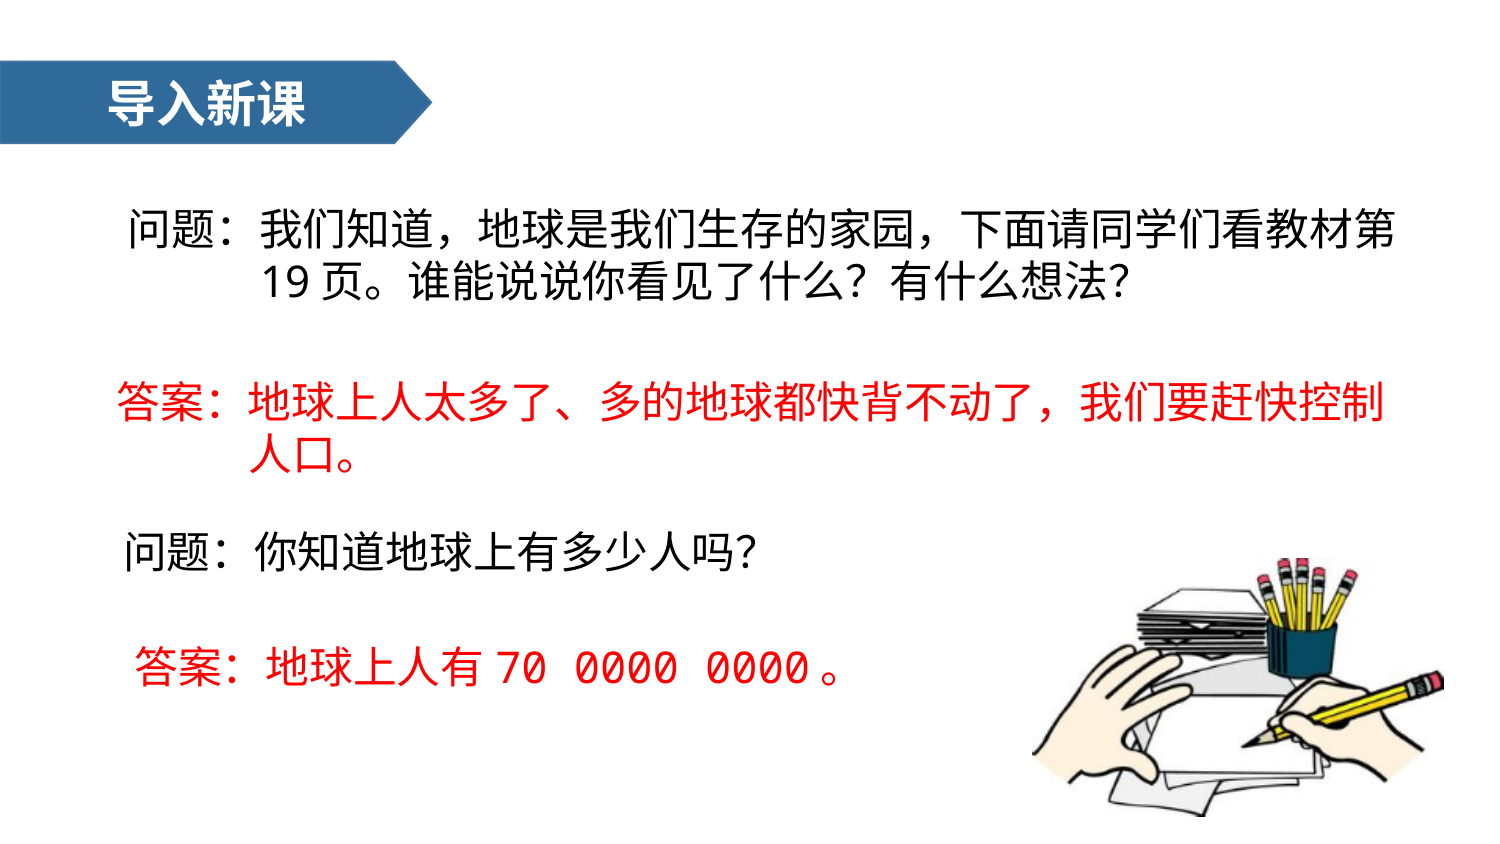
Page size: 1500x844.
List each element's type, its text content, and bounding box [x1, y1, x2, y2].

text_box 问题：我们知道，地球是我们生存的家园，下面请同学们看教材第 19页。谁能说说你看见了什么？有什么想法？ [105, 195, 1450, 312]
text_box 导入新课 [0, 61, 432, 144]
text_box 答案：地球上人有70 0000 0000。 [123, 634, 945, 699]
text_box 答案：地球上人太多了、多的地球都快背不动了，我们要赶快控制人口。 [105, 368, 1397, 485]
picture [1032, 558, 1445, 817]
text_box 问题：你知道地球上有多少人吗？ [111, 519, 1105, 583]
